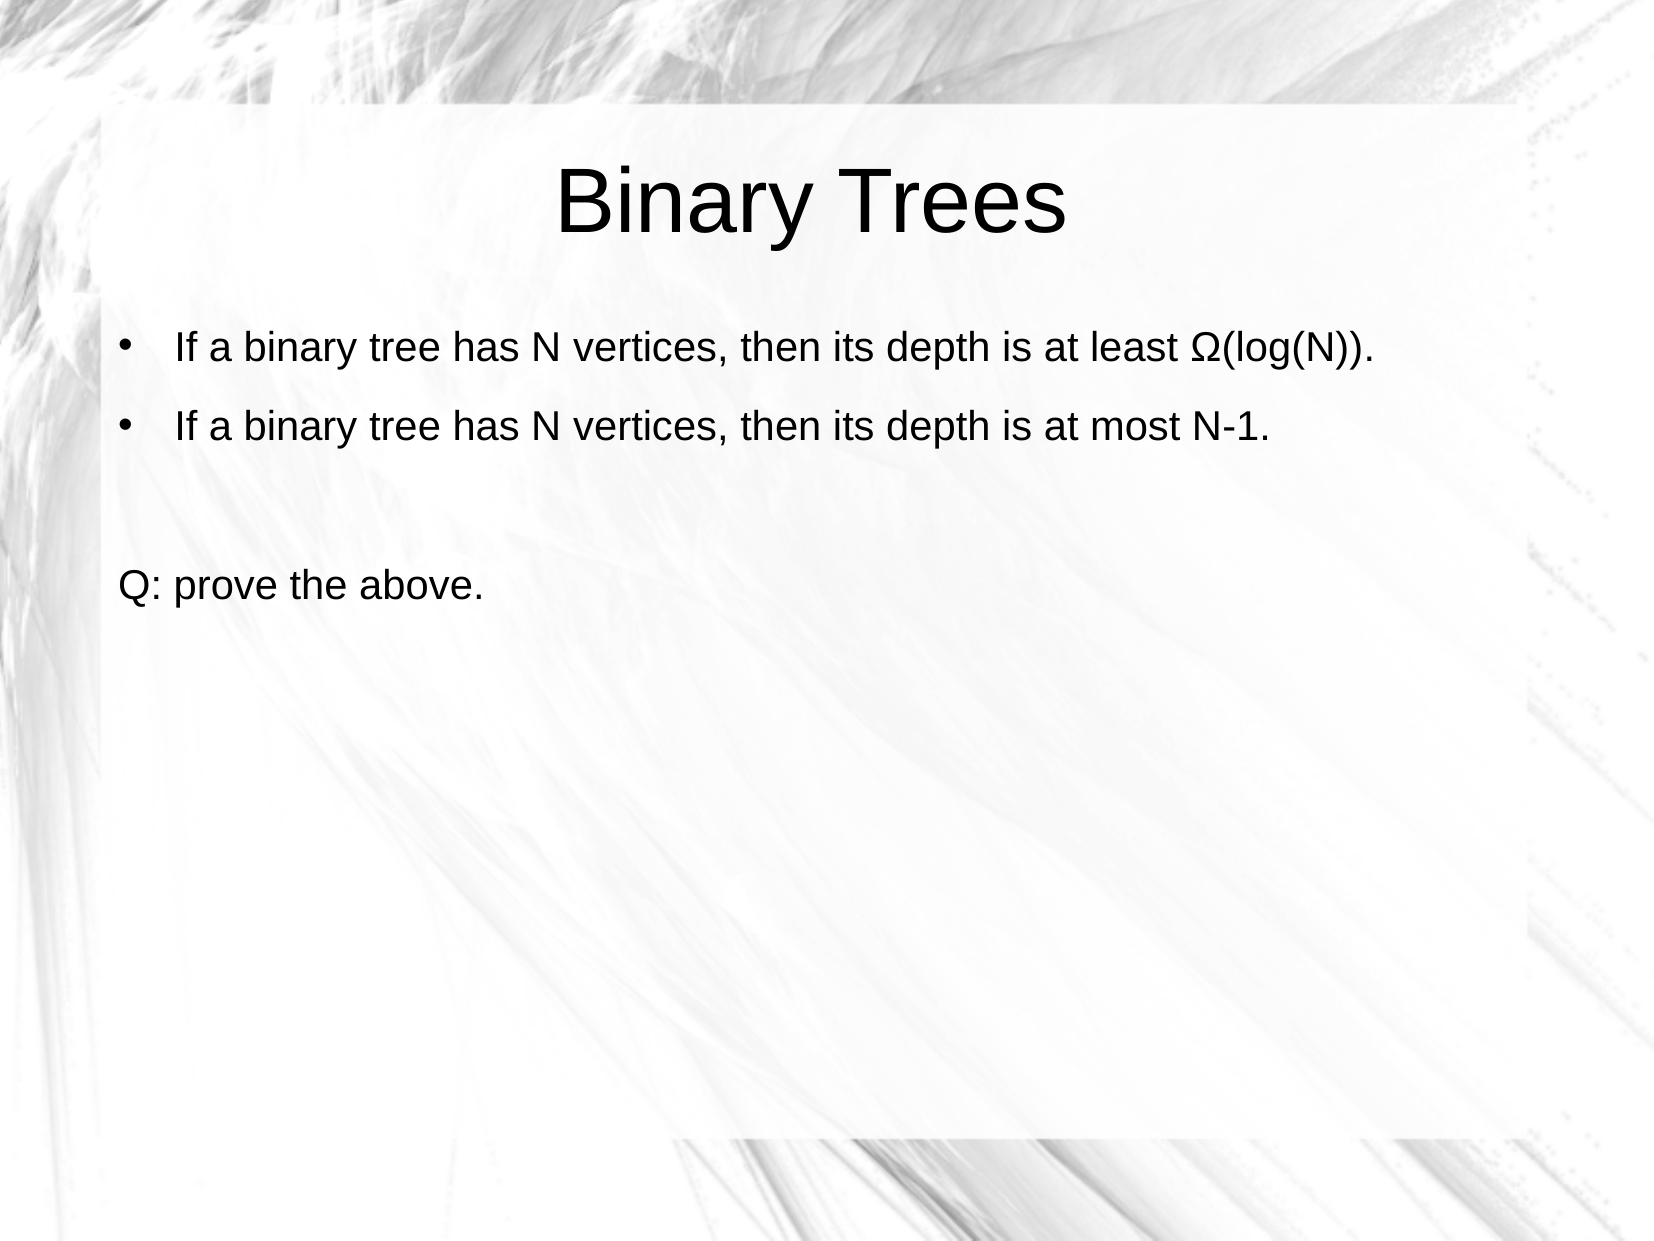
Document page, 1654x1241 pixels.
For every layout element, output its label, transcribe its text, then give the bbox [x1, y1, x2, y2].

title Binary Trees [118, 112, 1506, 281]
picture [0, 0, 1654, 1241]
list If a binary tree has N vertices, then its depth is at least Ω(log(N)). If a binary tree has N vertices, then its depth is at most N-1. Q: prove the above. [118, 319, 1571, 1102]
